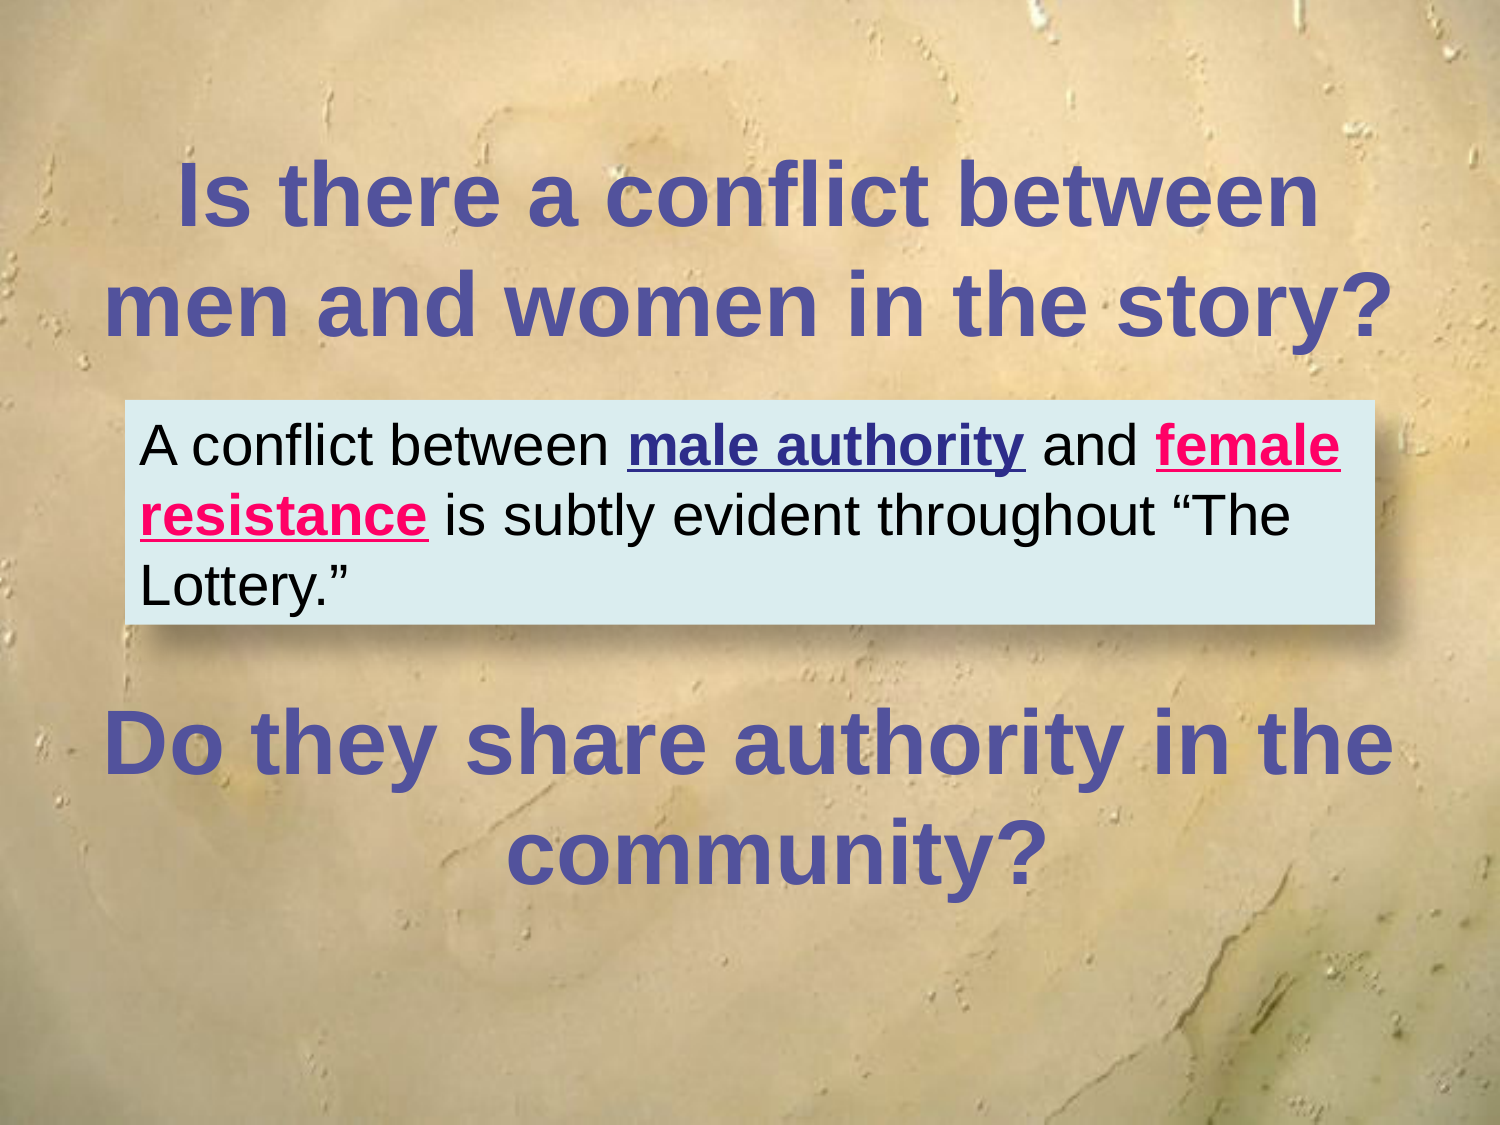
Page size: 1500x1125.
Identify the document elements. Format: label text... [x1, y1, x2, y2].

picture [0, 0, 1500, 1125]
text_box A conflict between male authority and female resistance is subtly evident throughout “The Lottery.” [122, 397, 1378, 628]
list Do they share authority in the community? [37, 674, 1463, 963]
title Is there a conflict between men and women in the story? [62, 162, 1438, 438]
